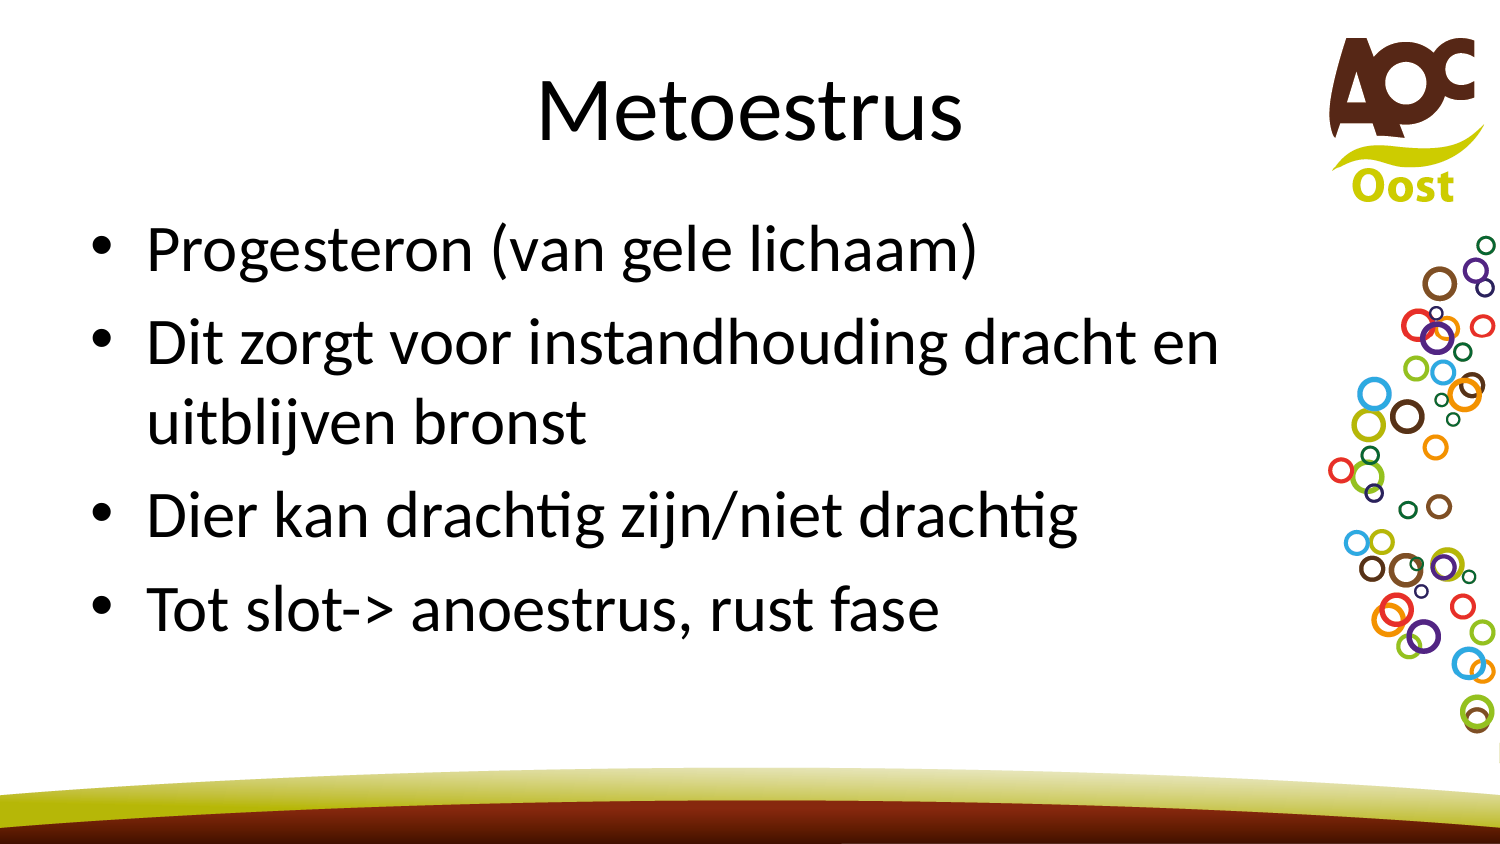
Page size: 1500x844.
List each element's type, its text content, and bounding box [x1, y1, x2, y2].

list Progesteron (van gele lichaam) Dit zorgt voor instandhouding dracht en uitblijven bronst Dier kan drachtig zijn/niet drachtig Tot slot-> anoestrus, rust fase [75, 196, 1425, 754]
title Metoestrus [75, 33, 1425, 175]
picture [0, 0, 1500, 844]
